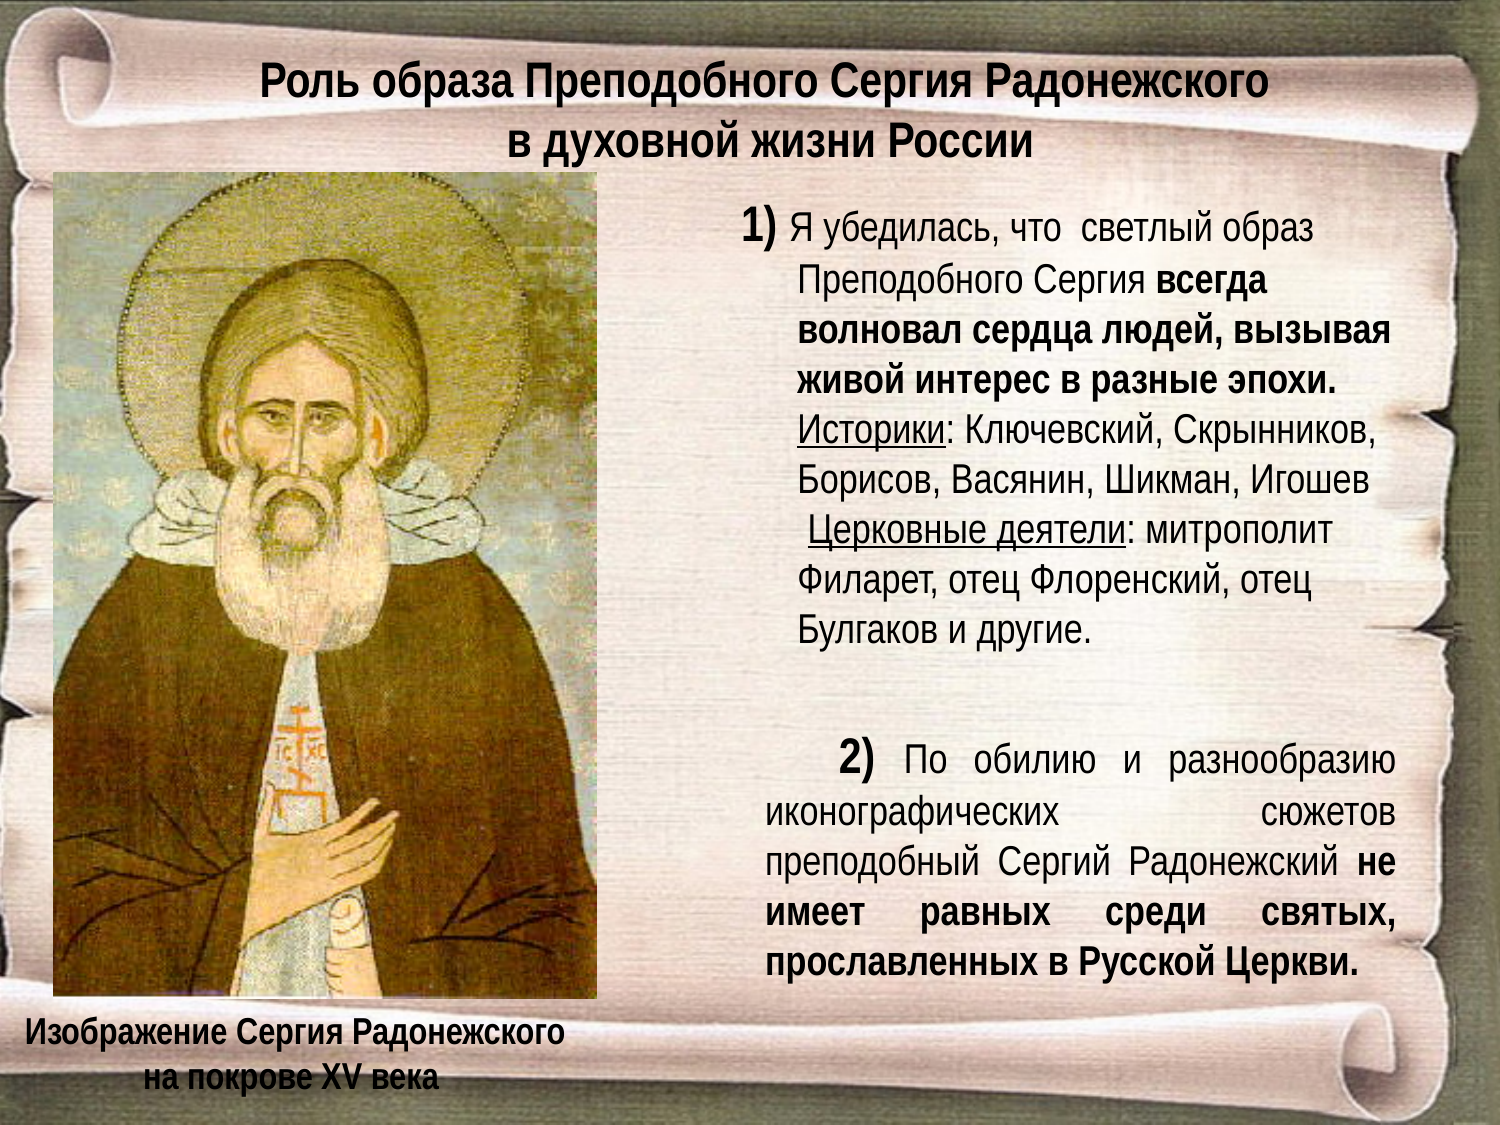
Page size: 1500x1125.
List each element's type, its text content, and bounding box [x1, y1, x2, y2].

list Изображение Сергия Радонежского на покрове ХV века [0, 999, 656, 1107]
title Роль образа Преподобного Сергия Радонежского в духовной жизни России [41, 42, 1500, 173]
text_box 2) По обилию и разнообразию иконографических сюжетов преподобный Сергий Радонежский не имеет равных среди святых, прославленных в Русской Церкви. [750, 716, 1412, 992]
text_box 1) Я убедилась, что светлый образ Преподобного Сергия всегда волновал сердца людей, вызывая живой интерес в разные эпохи. Историки: Ключевский, Скрынников, Борисов, Васянин, Шикман, Игошев Церковные деятели: митрополит Филарет, отец Флоренский, отец Булгаков и другие. [726, 184, 1447, 660]
picture [0, 0, 1500, 1125]
